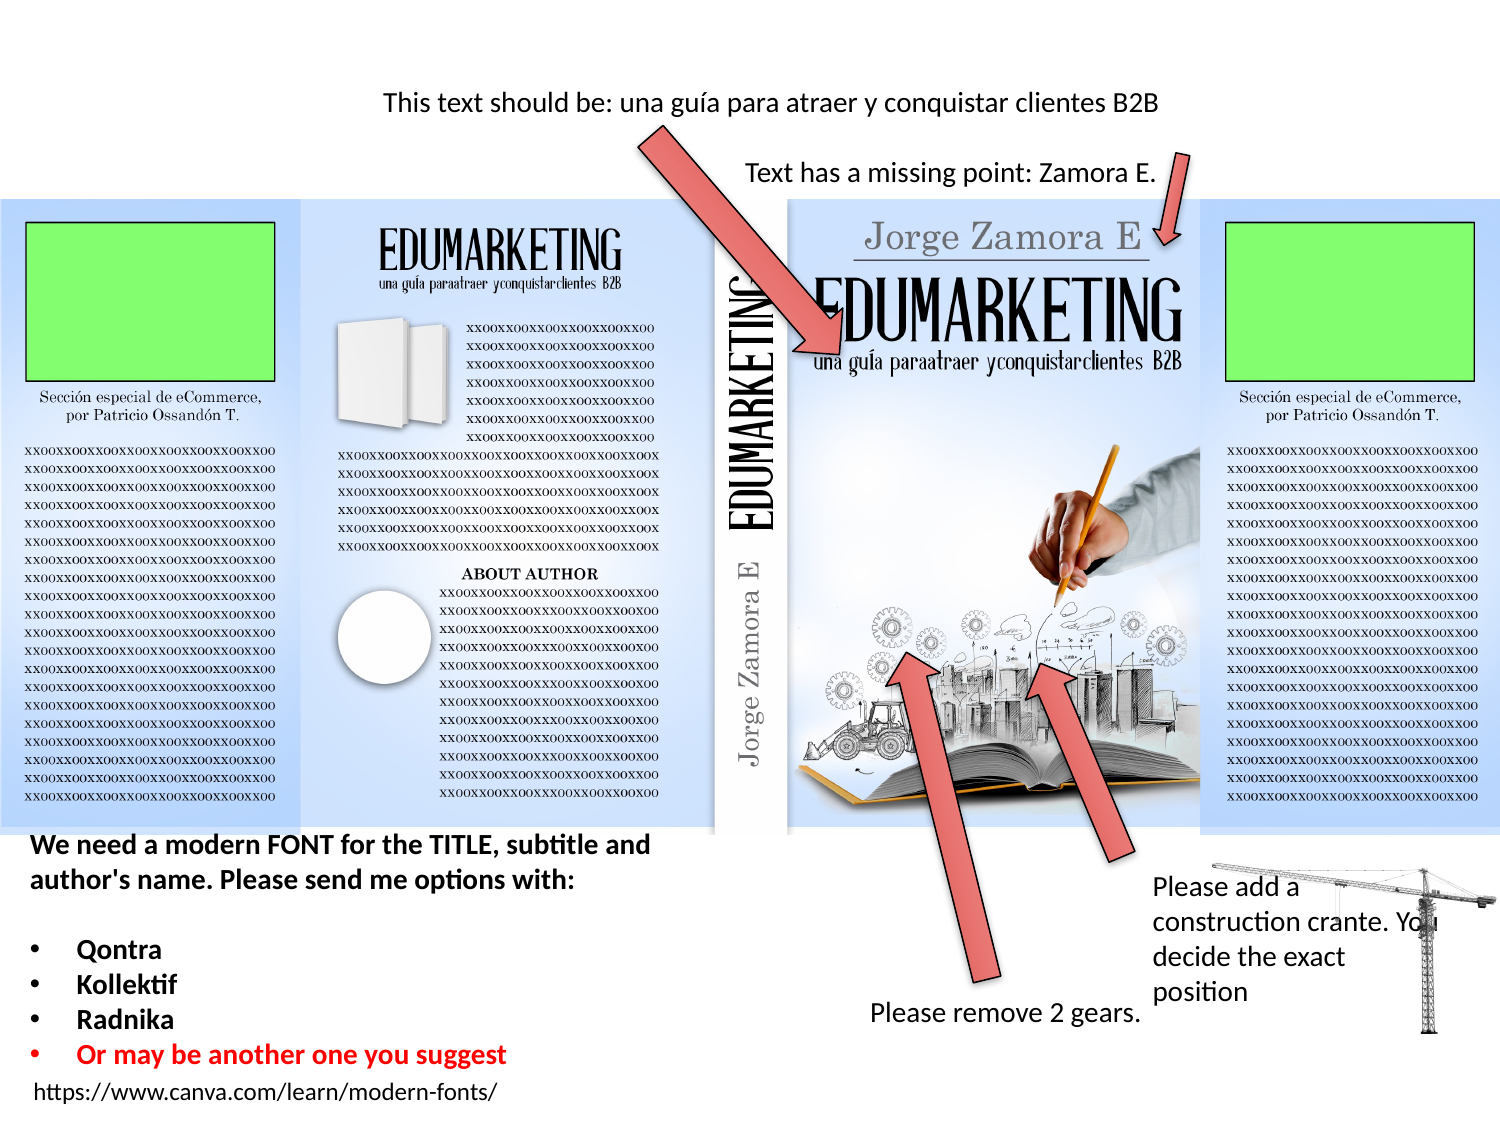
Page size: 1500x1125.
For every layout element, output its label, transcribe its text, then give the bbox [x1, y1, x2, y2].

text_box [1100, 844, 1136, 863]
text_box This text should be: una guía para atraer y conquistar clientes B2B [368, 75, 1196, 126]
text_box Please remove 2 gears. [855, 986, 1142, 1036]
text_box [1165, 152, 1191, 198]
picture [0, 199, 1500, 1049]
text_box https://www.canva.com/learn/modern-fonts/ [18, 1067, 520, 1113]
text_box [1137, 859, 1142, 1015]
text_box We need a modern FONT for the TITLE, subtitle and author's name. Please send me options with: Qontra Kollektif Radnika Or may be another one you suggest [15, 844, 676, 1078]
text_box [938, 844, 1002, 984]
text_box Text has a missing point: Zamora E. [730, 146, 1393, 196]
text_box [637, 124, 727, 198]
